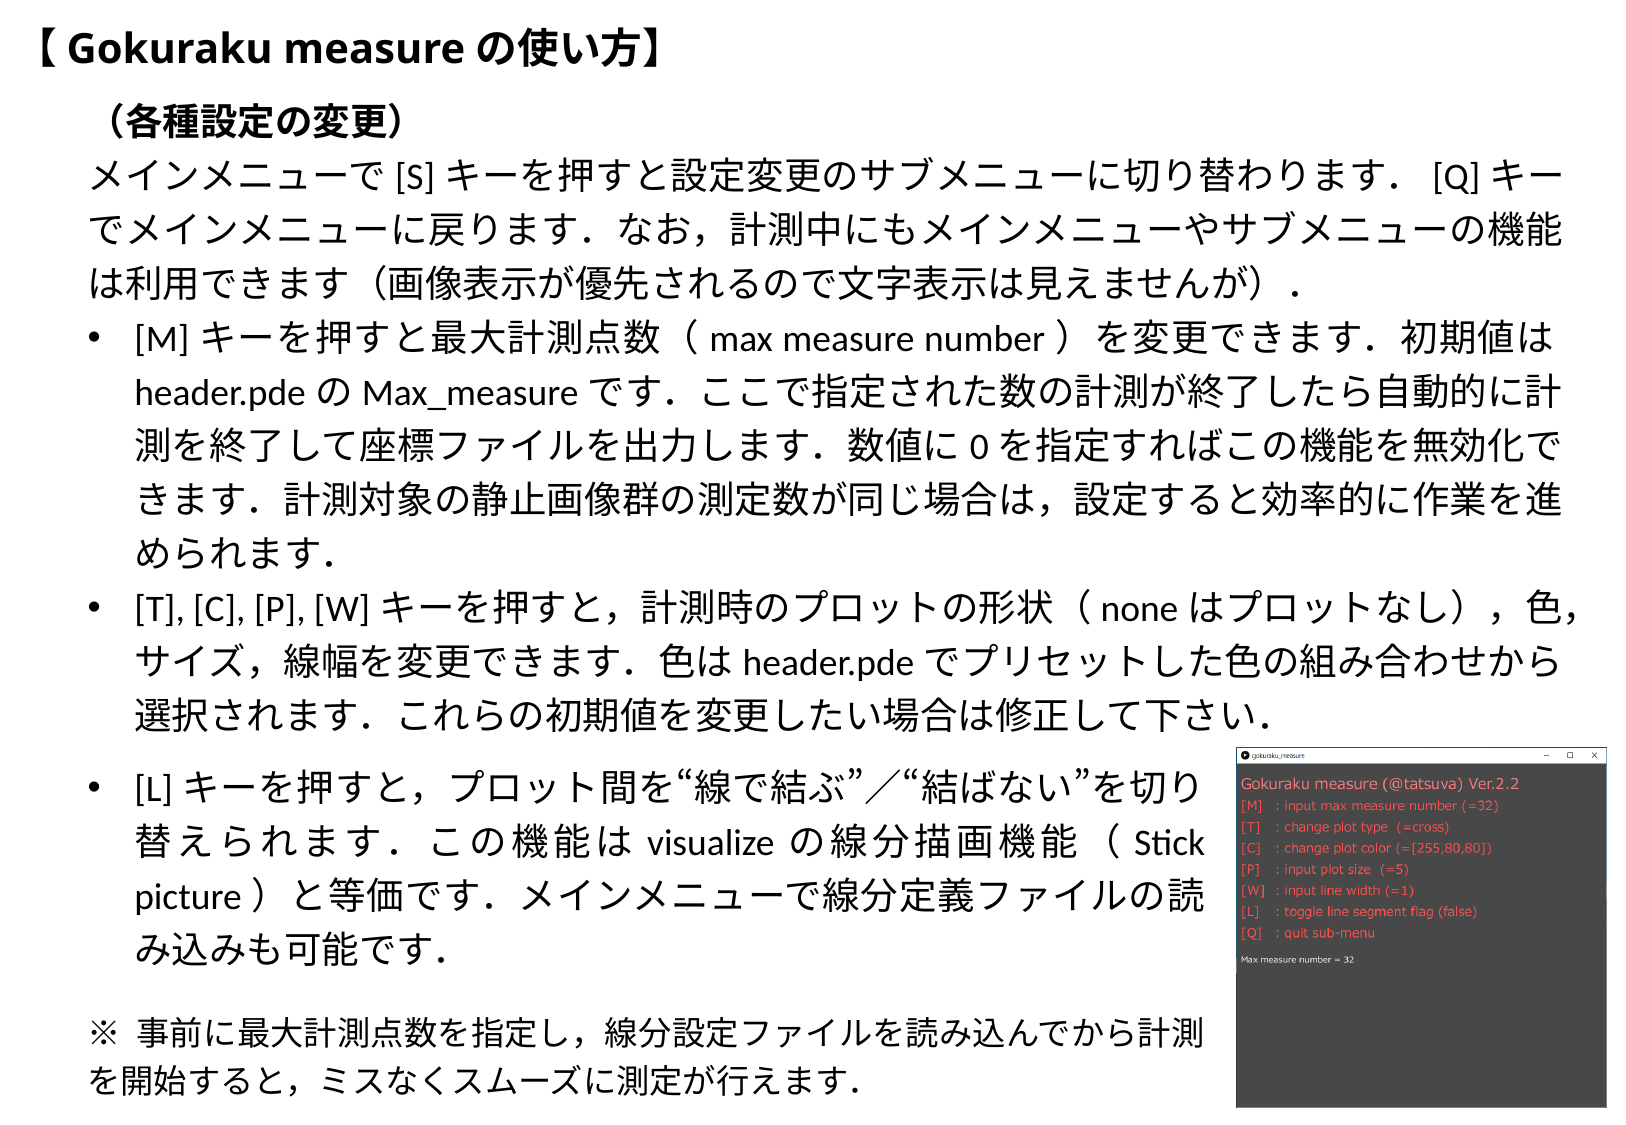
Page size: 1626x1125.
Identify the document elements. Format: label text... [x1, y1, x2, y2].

title 【Gokuraku measureの使い方】 [0, 0, 1625, 101]
text_box [L]キーを押すと，プロット間を“線で結ぶ”／“結ばない”を切り替えられます．この機能はvisualizeの線分描画機能（Stick picture）と等価です．メインメニューで線分定義ファイルの読み込みも可能です． ※ 事前に最大計測点数を指定し，線分設定ファイルを読み込んでから計測を開始すると，ミスなくスムーズに測定が行えます． [72, 747, 1220, 1108]
picture [1236, 747, 1607, 1108]
text_box （各種設定の変更） メインメニューで[S]キーを押すと設定変更のサブメニューに切り替わります．[Q]キーでメインメニューに戻ります．なお，計測中にもメインメニューやサブメニューの機能は利用できます（画像表示が優先されるので文字表示は見えませんが）． [M]キーを押すと最大計測点数（max measure number）を変更できます．初期値はheader.pdeのMax_measureです．ここで指定された数の計測が終了したら自動的に計測を終了して座標ファイルを出力します．数値に0を指定すればこの機能を無効化できます．計測対象の静止画像群の測定数が同じ場合は，設定すると効率的に作業を進められます． [T], [C], [P], [W]キーを押すと，計測時のプロットの形状（noneはプロットなし），色，サイズ，線幅を変更できます．色はheader.pdeでプリセットした色の組み合わせから選択されます．これらの初期値を変更したい場合は修正して下さい． [72, 81, 1578, 745]
